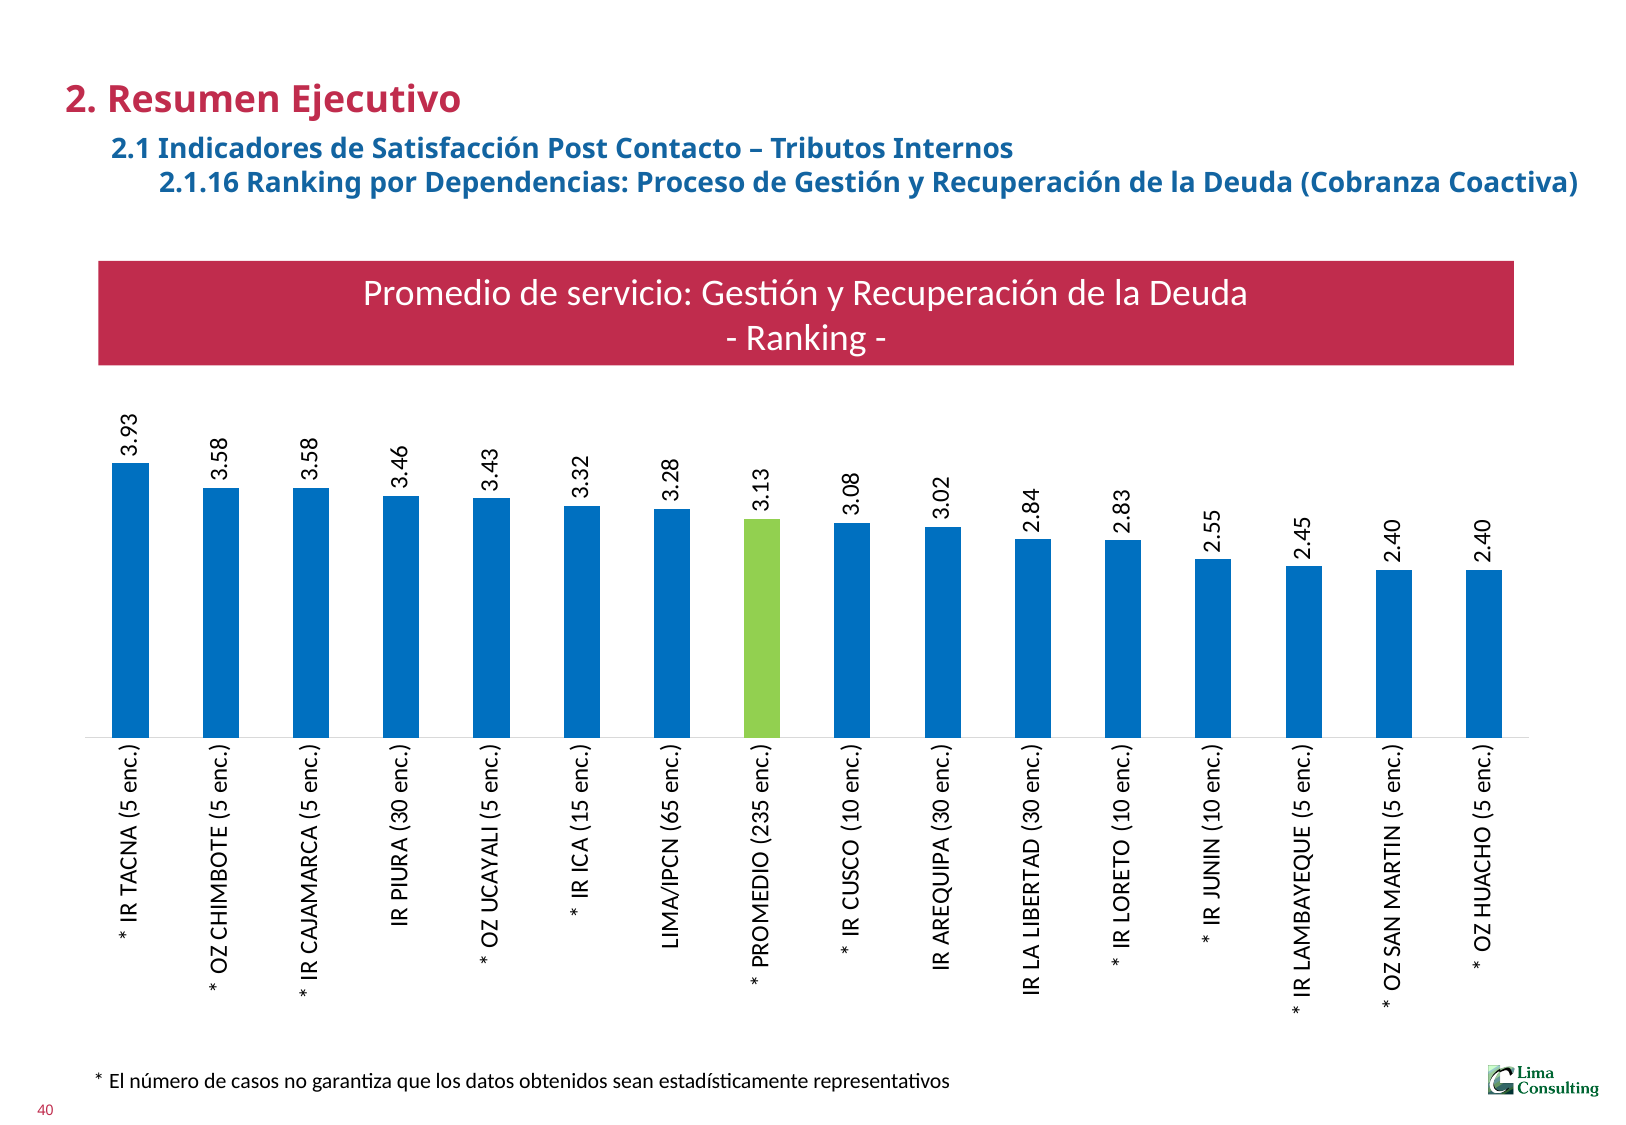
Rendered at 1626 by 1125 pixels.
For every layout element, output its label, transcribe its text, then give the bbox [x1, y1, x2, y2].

chart [62, 363, 1553, 1067]
title 2. Resumen Ejecutivo 2.1 Indicadores de Satisfacción Post Contacto – Tributos Internos 2.1.16 Ranking por Dependencias: Proceso de Gestión y Recuperación de la Deuda (Cobranza Coactiva) [50, 59, 1625, 219]
text_box Promedio de servicio: Gestión y Recuperación de la Deuda - Ranking - [98, 260, 1514, 363]
picture [1488, 1065, 1599, 1097]
text_box * El número de casos no garantiza que los datos obtenidos sean estadísticamente representativos [78, 1067, 1166, 1093]
